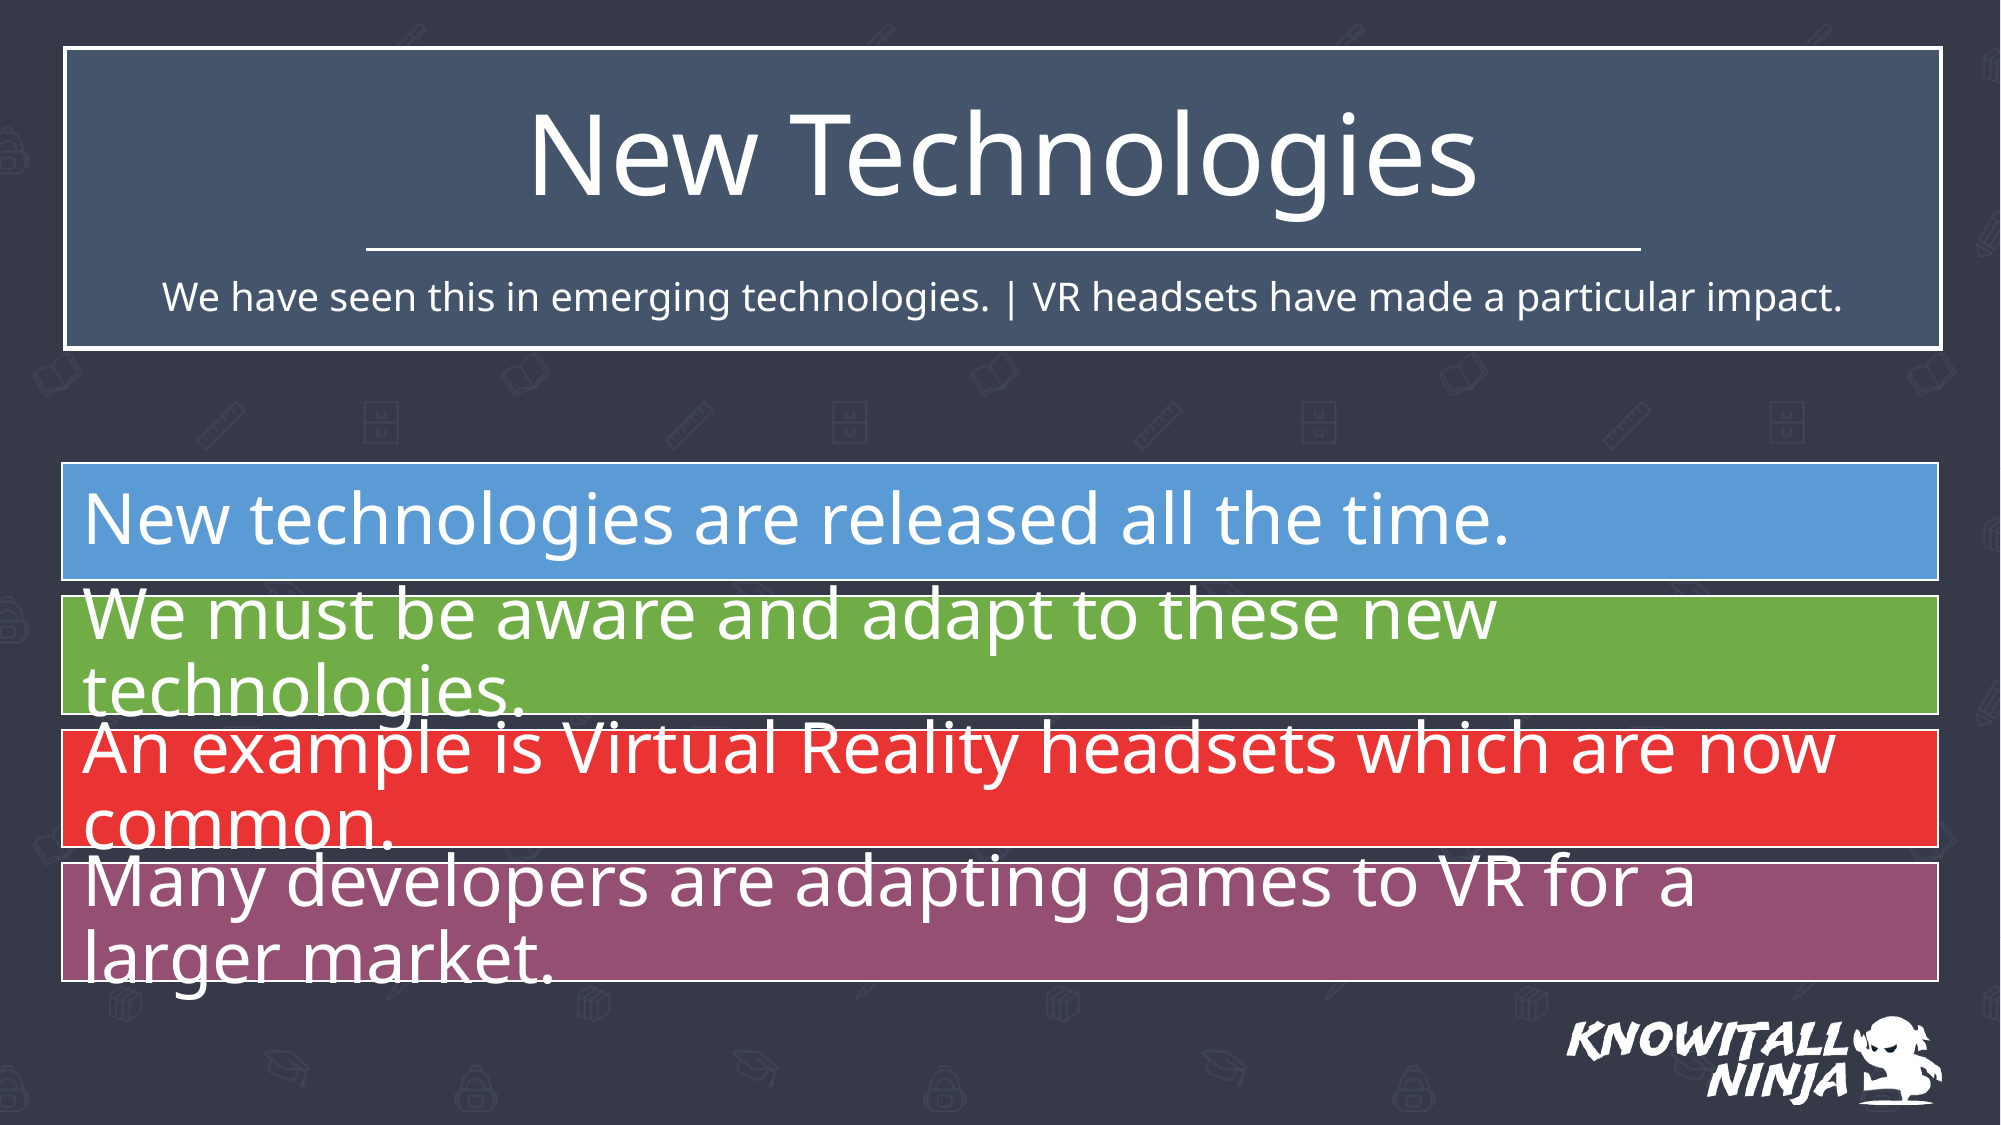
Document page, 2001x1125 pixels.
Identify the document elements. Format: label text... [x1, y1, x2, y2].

title New Technologies [140, 48, 1866, 269]
list We have seen this in emerging technologies. | VR headsets have made a particular impact. [140, 269, 1866, 349]
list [61, 451, 1939, 992]
picture [0, 0, 2001, 1125]
